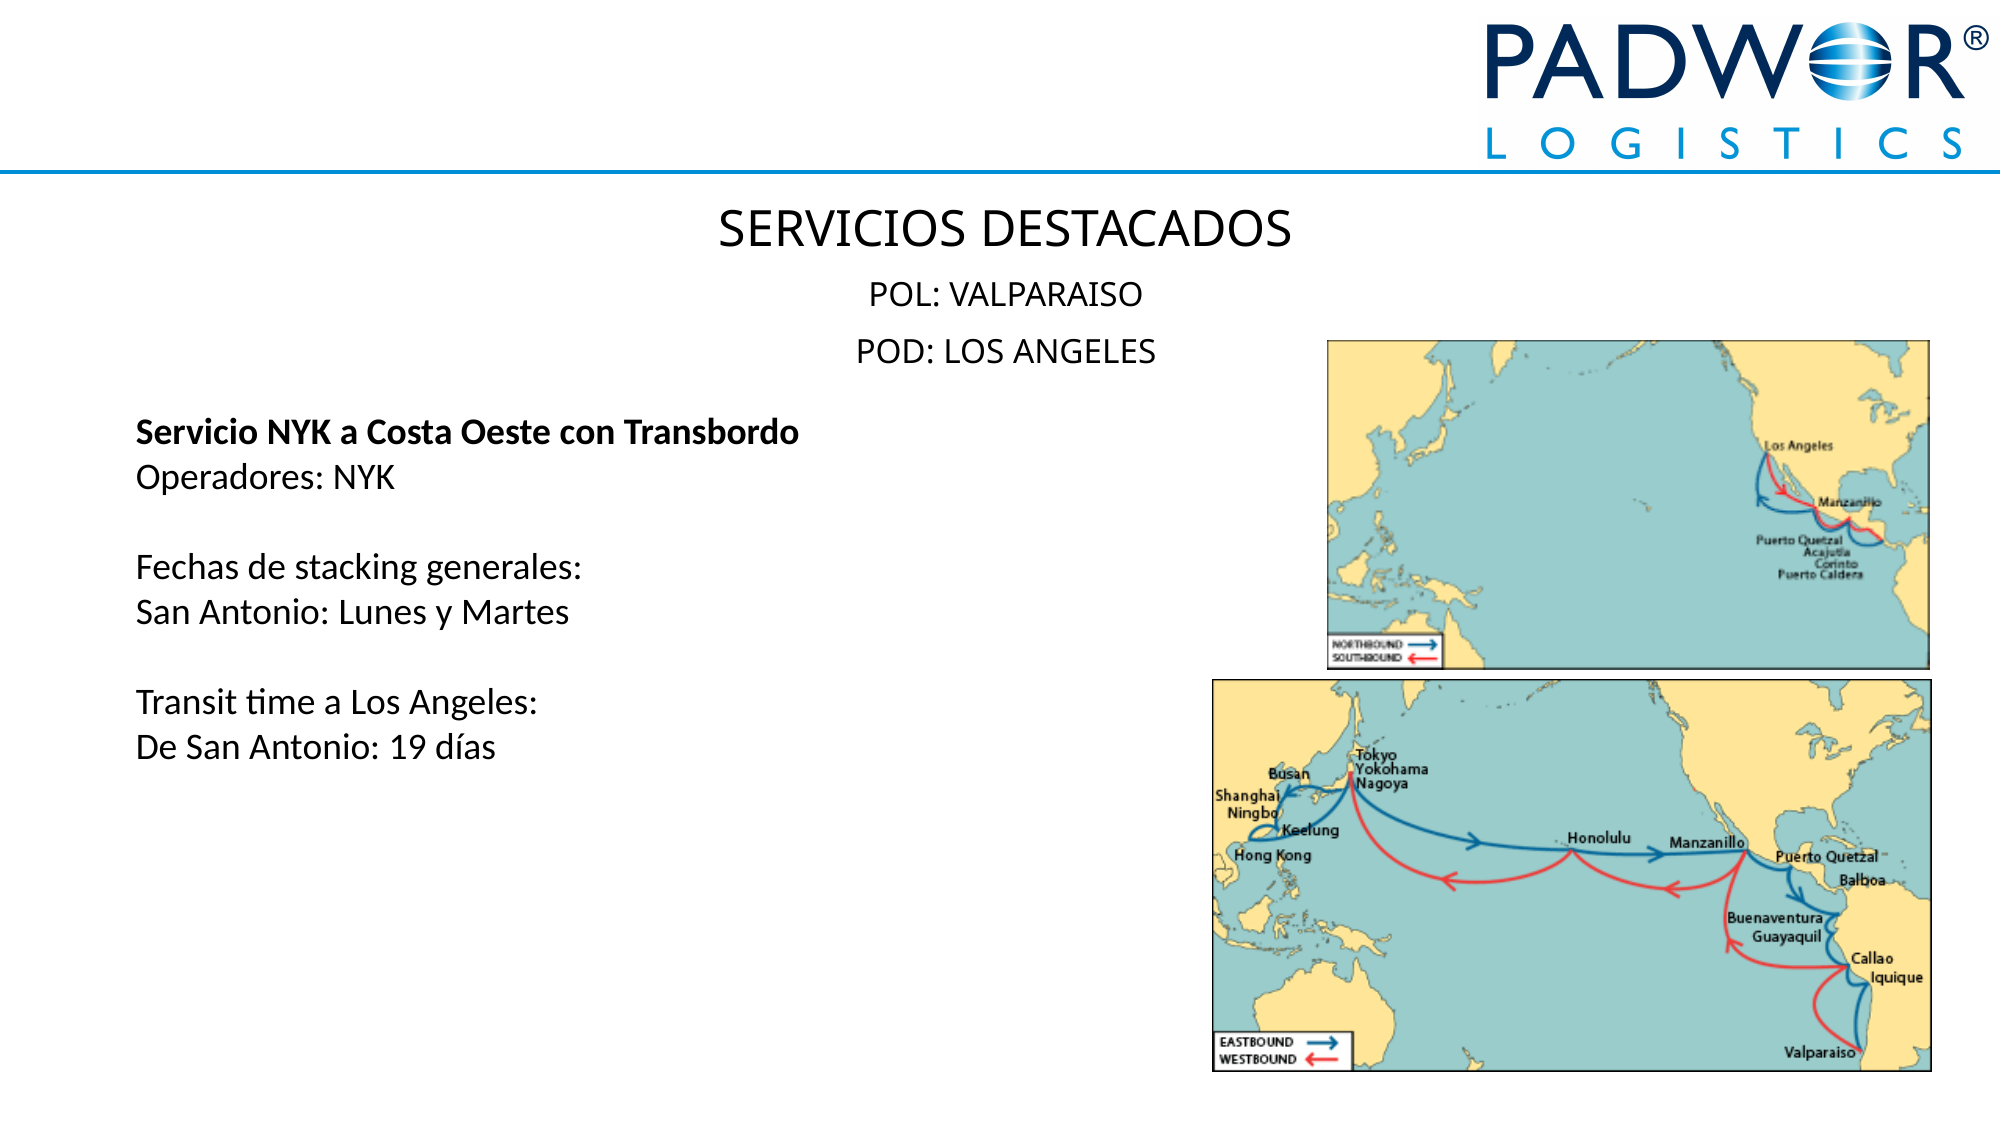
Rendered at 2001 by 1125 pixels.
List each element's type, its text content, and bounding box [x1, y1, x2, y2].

text_box Servicio NYK a Costa Oeste con Transbordo Operadores: NYK Fechas de stacking generales: San Antonio: Lunes y Martes Transit time a Los Angeles: De San Antonio: 19 días [121, 399, 919, 775]
picture [1477, 15, 2000, 169]
picture [1212, 679, 1932, 1072]
picture [1327, 340, 1930, 670]
subtitle SERVICIOS DESTACADOS POL: VALPARAISO POD: LOS ANGELES [256, 195, 1757, 400]
